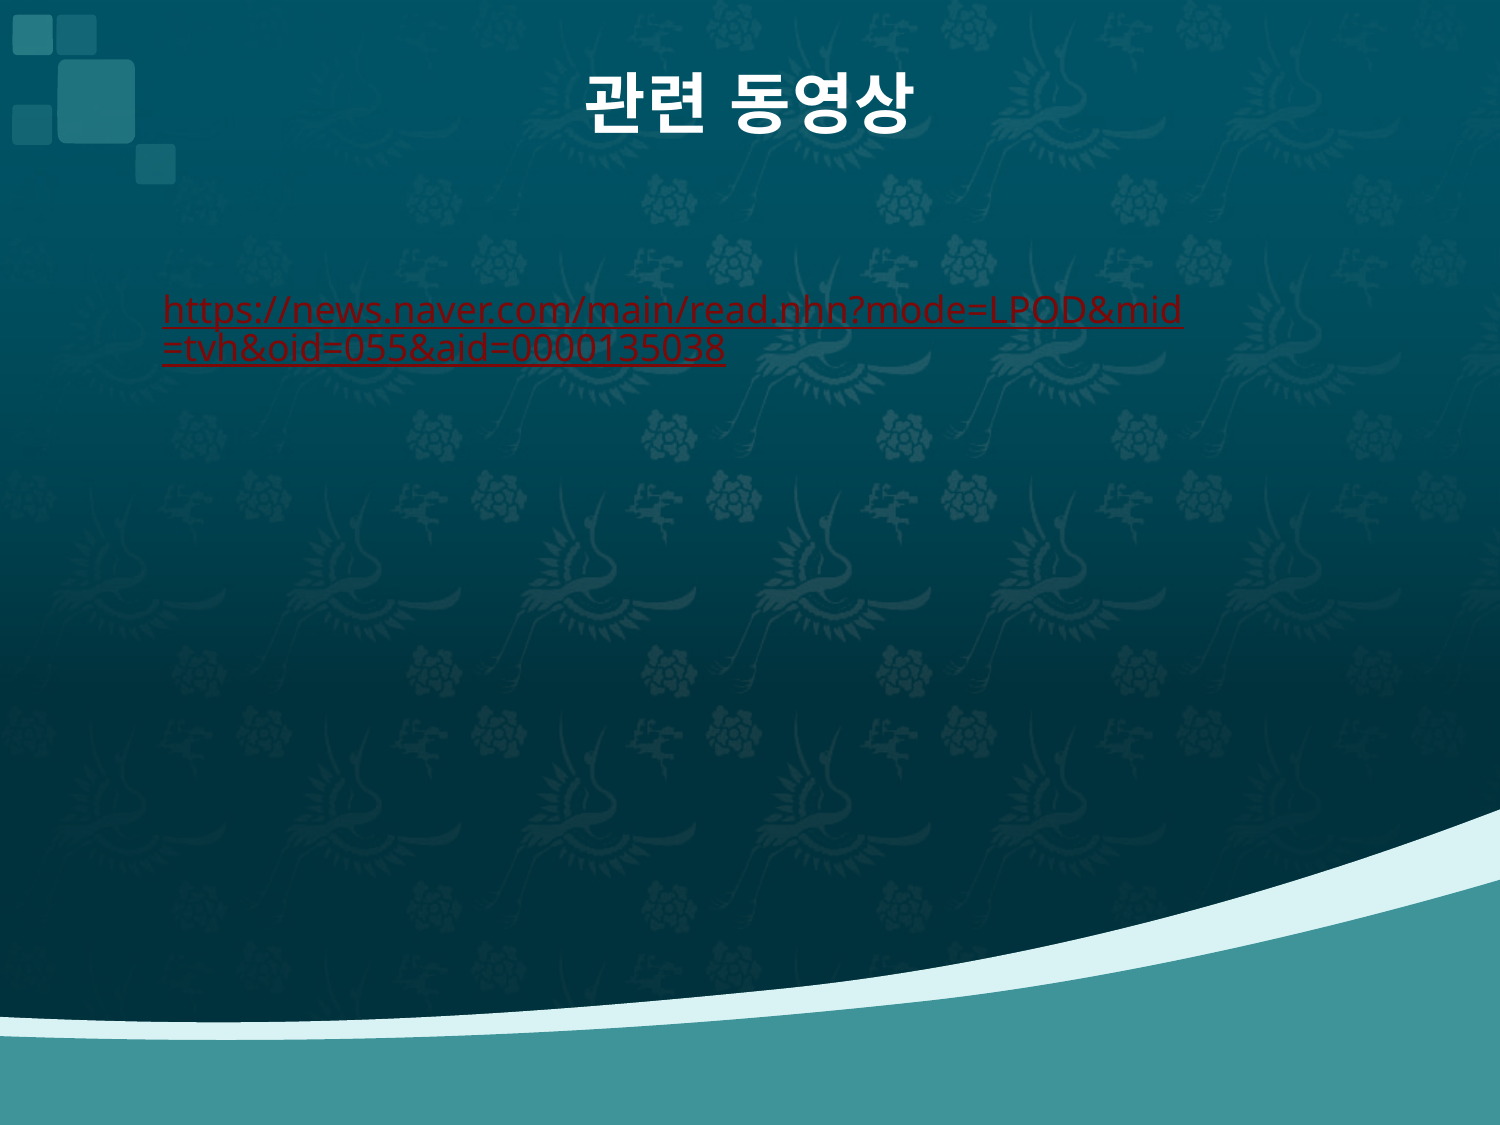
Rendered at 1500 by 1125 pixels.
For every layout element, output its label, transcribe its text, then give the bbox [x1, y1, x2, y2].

title 관련 동영상 [113, 30, 1388, 173]
text_box https://news.naver.com/main/read.nhn?mode=LPOD&mid=tvh&oid=055&aid=0000135038 [147, 278, 1211, 345]
